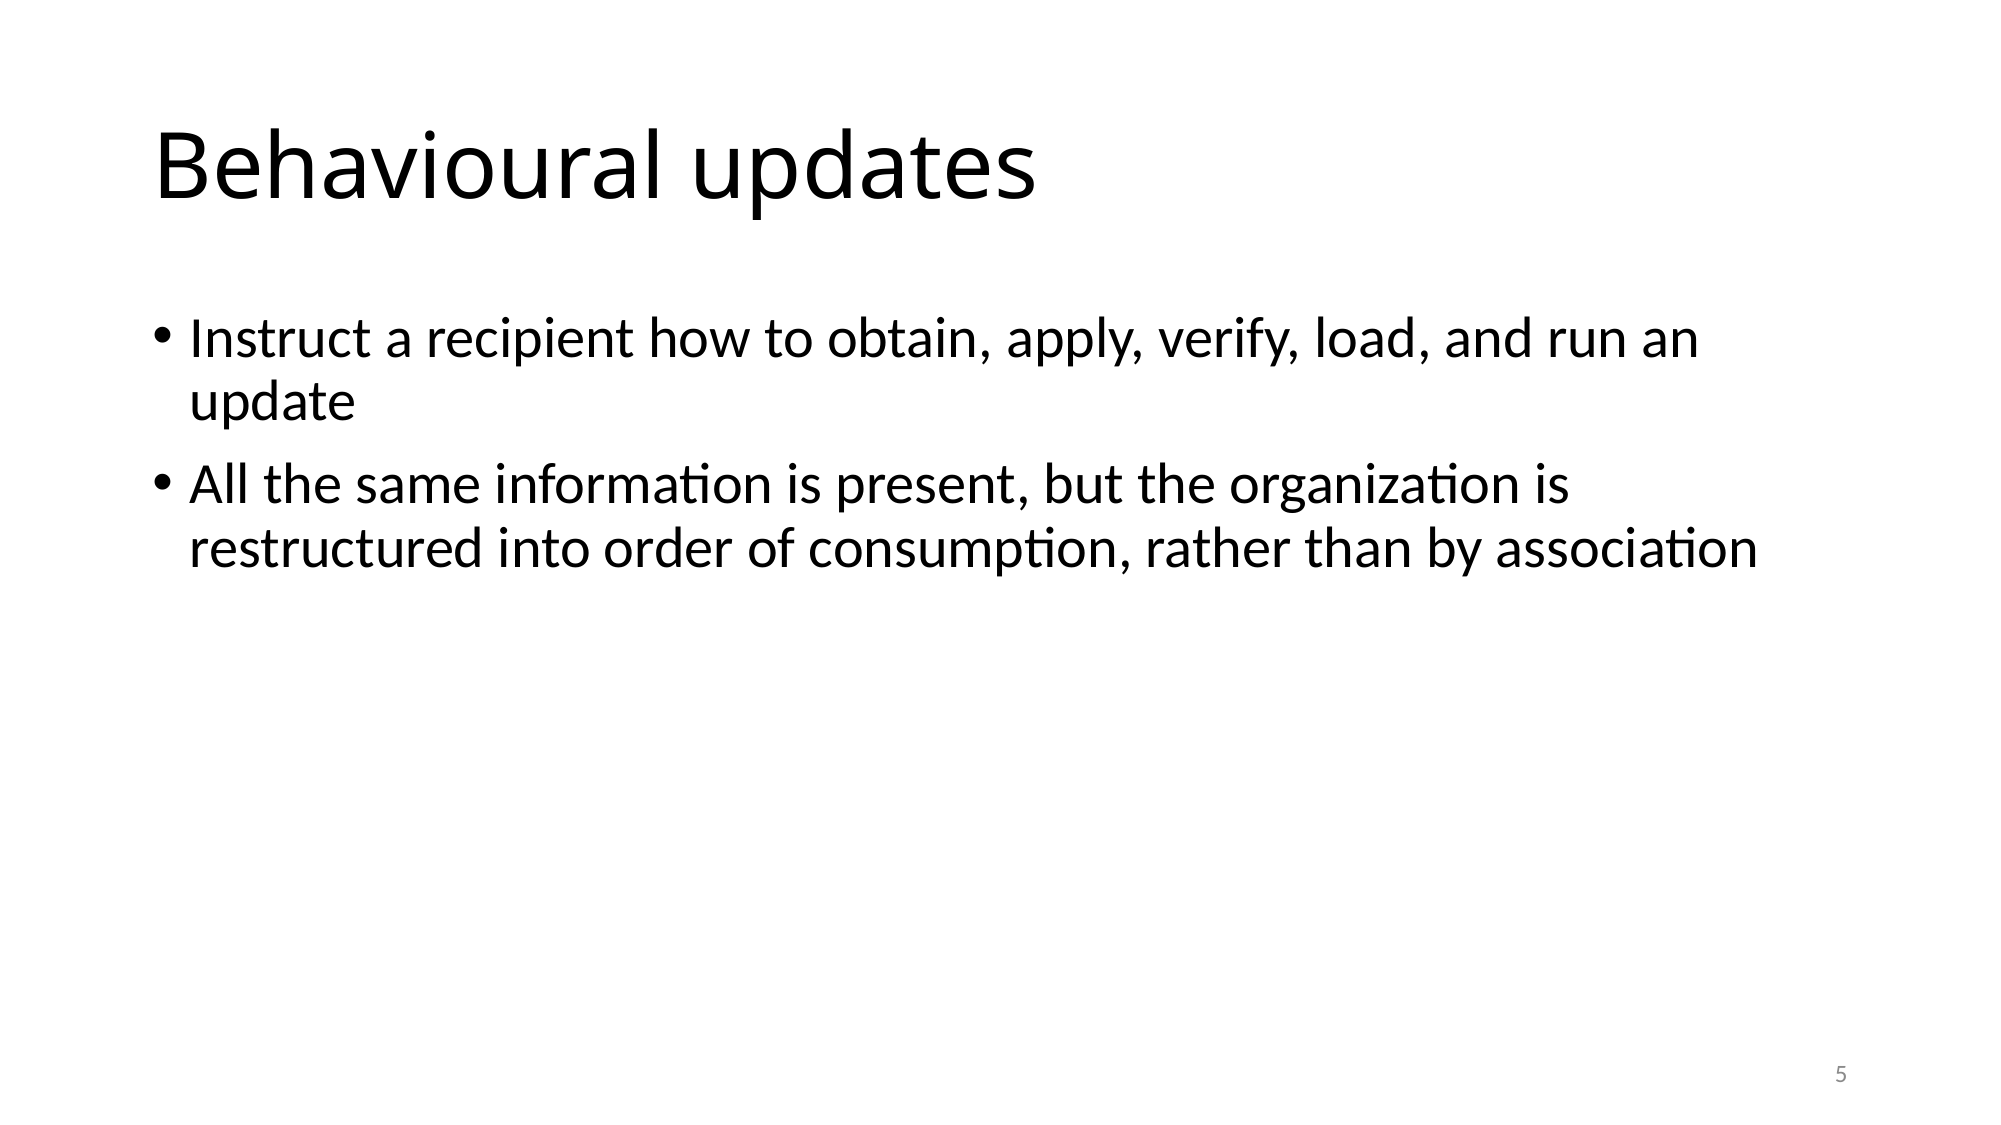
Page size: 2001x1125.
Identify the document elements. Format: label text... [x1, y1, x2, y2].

title Behavioural updates [137, 59, 1863, 278]
slide_number 4 [1412, 1042, 1863, 1103]
list Instruct a recipient how to obtain, apply, verify, load, and run an update All the same information is present, but the organization is restructured into order of consumption, rather than by association [137, 299, 1863, 1014]
